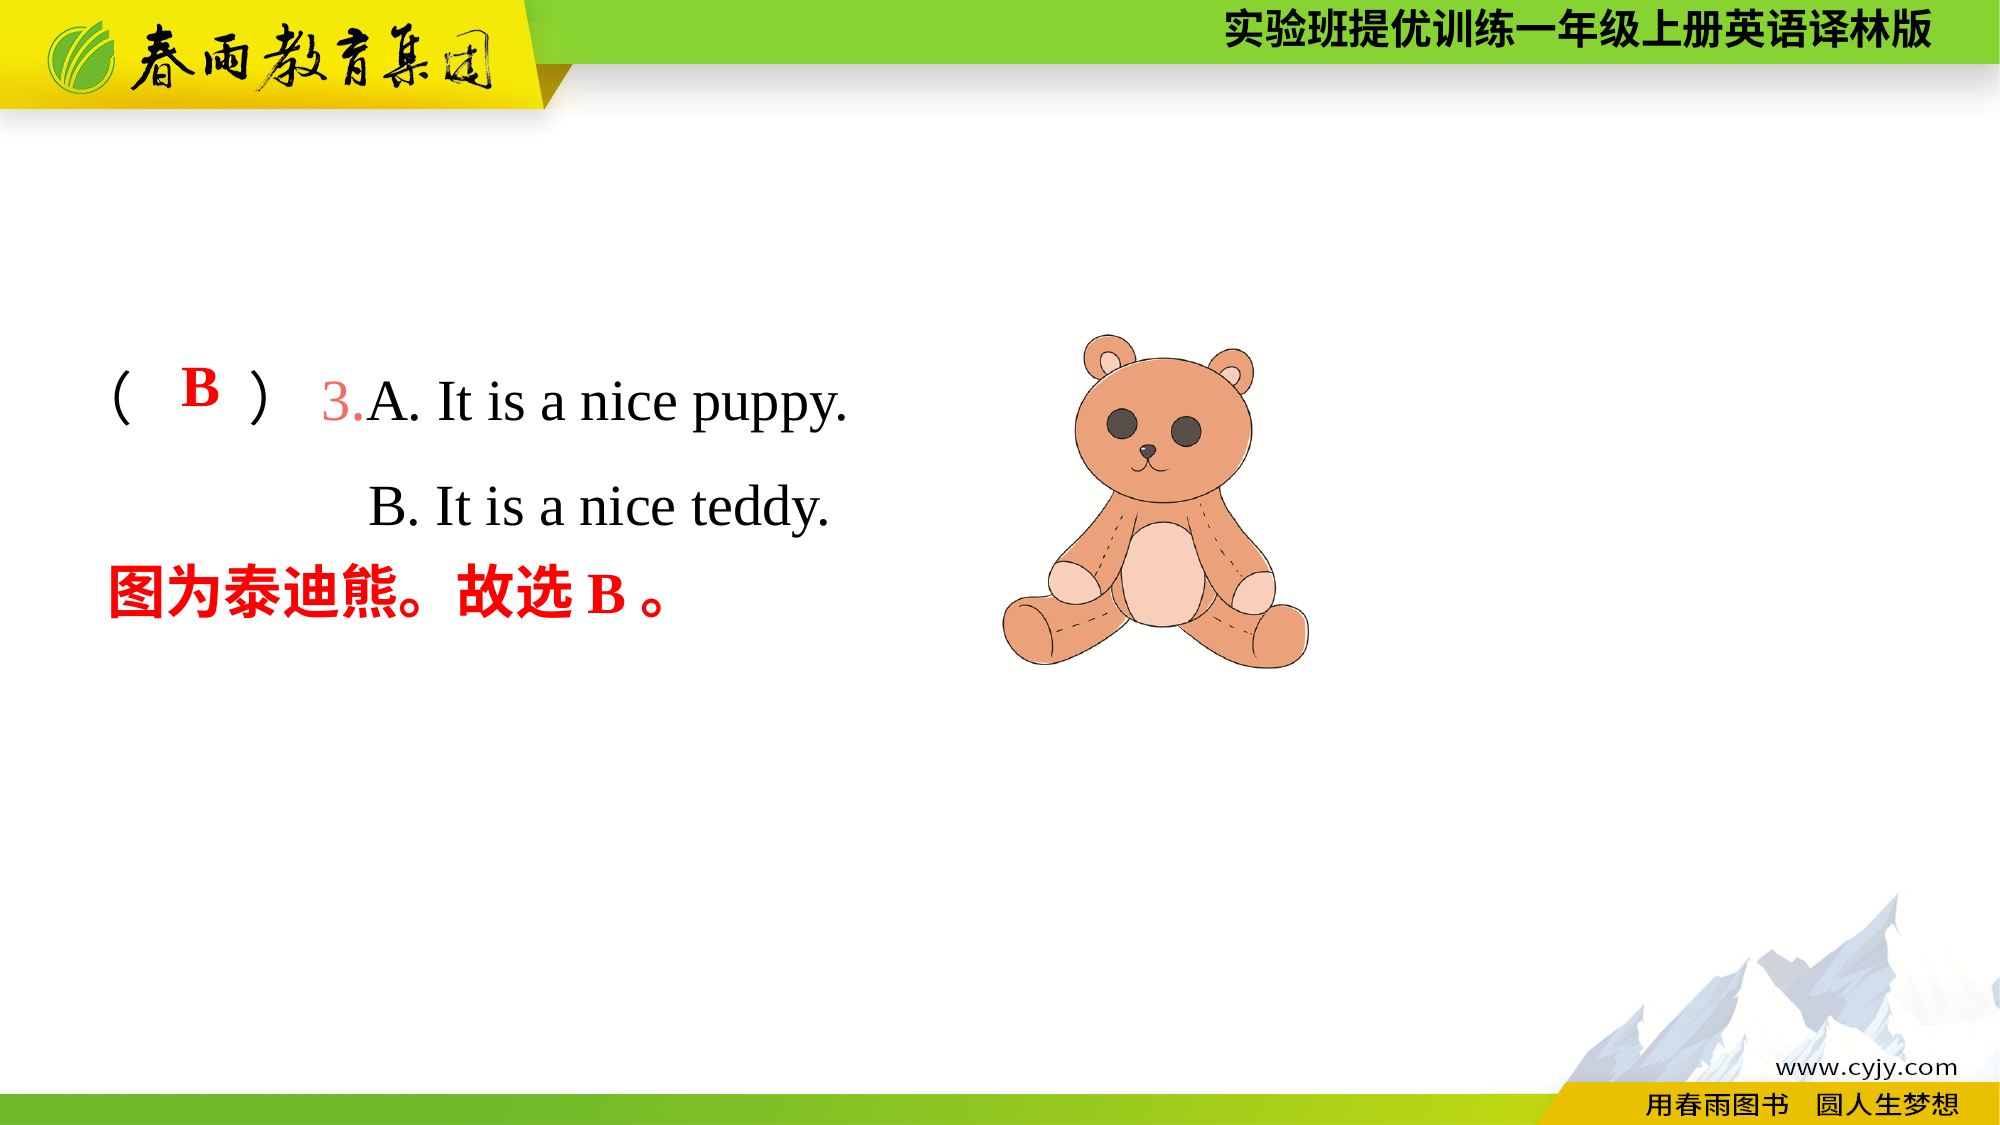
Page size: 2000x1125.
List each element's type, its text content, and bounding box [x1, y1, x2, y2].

text_box 图为泰迪熊。故选B。 [92, 547, 714, 633]
text_box B [166, 340, 235, 426]
picture [0, 0, 2000, 1125]
list （ ）3.A. It is a nice puppy. B. It is a nice teddy. [59, 320, 1944, 534]
